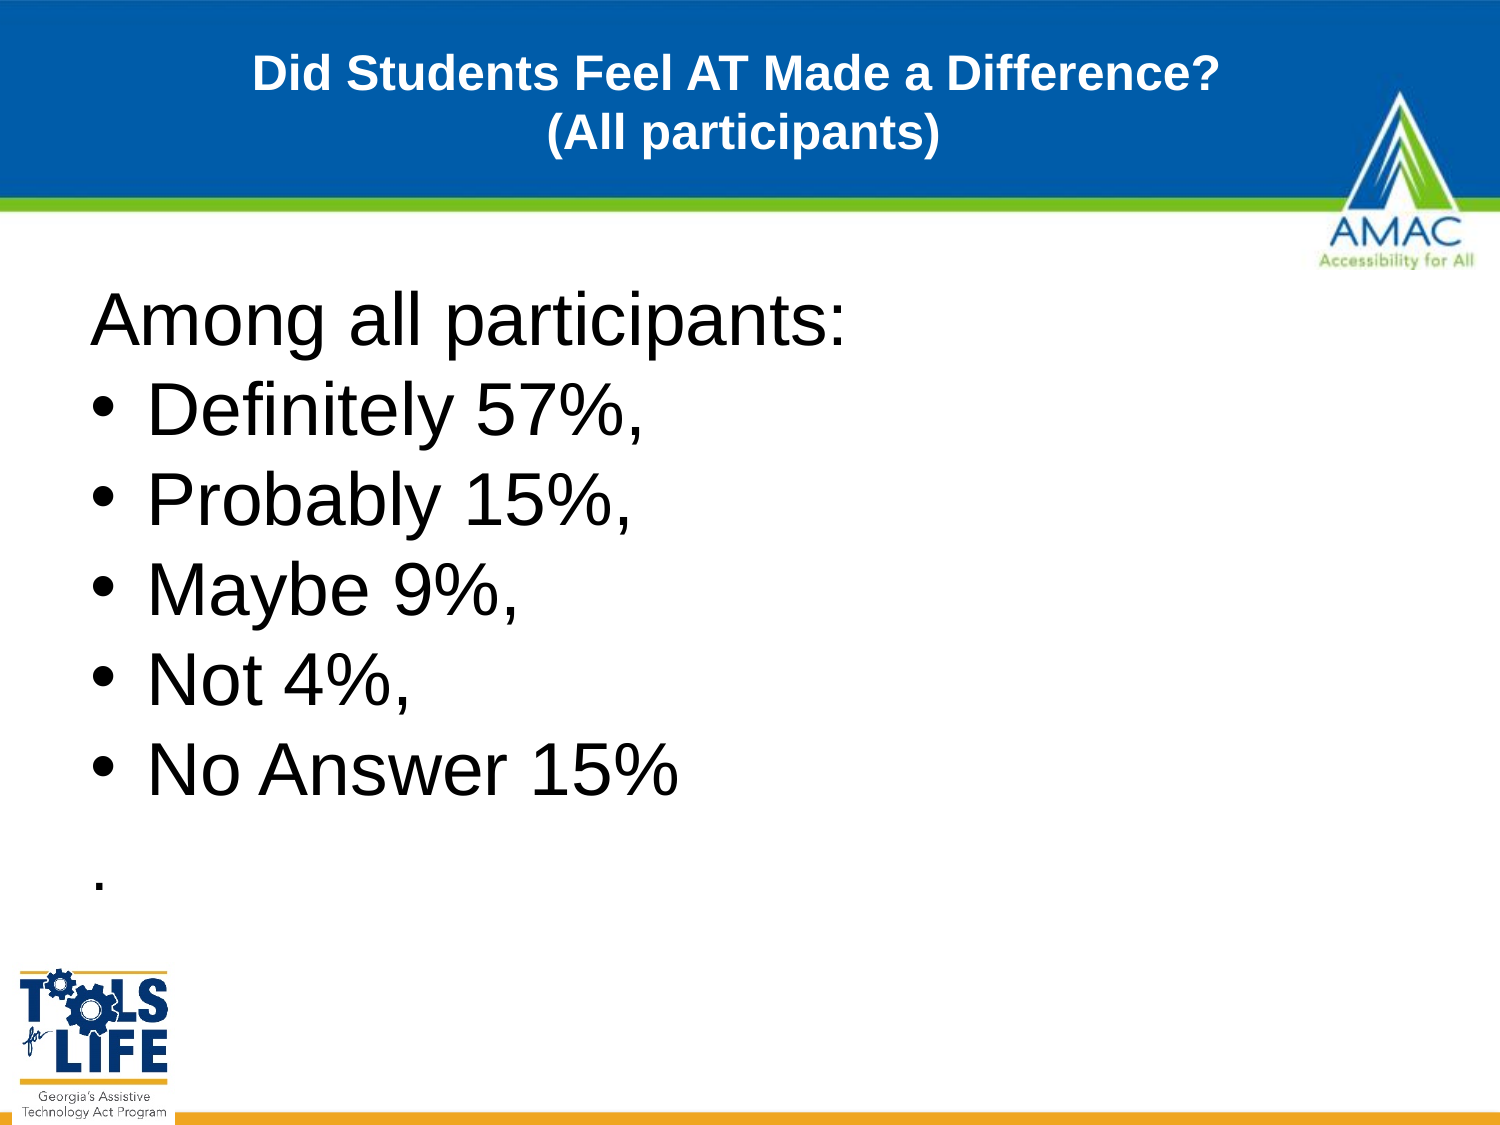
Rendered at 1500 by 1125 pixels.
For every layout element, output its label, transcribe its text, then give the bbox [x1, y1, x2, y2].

picture [12, 962, 175, 1125]
list Among all participants: Definitely 57%, Probably 15%, Maybe 9%, Not 4%, No Answer 15% . [75, 262, 1425, 1005]
title Did Students Feel AT Made a Difference? (All participants) [62, 0, 1425, 200]
picture [0, 0, 1500, 270]
